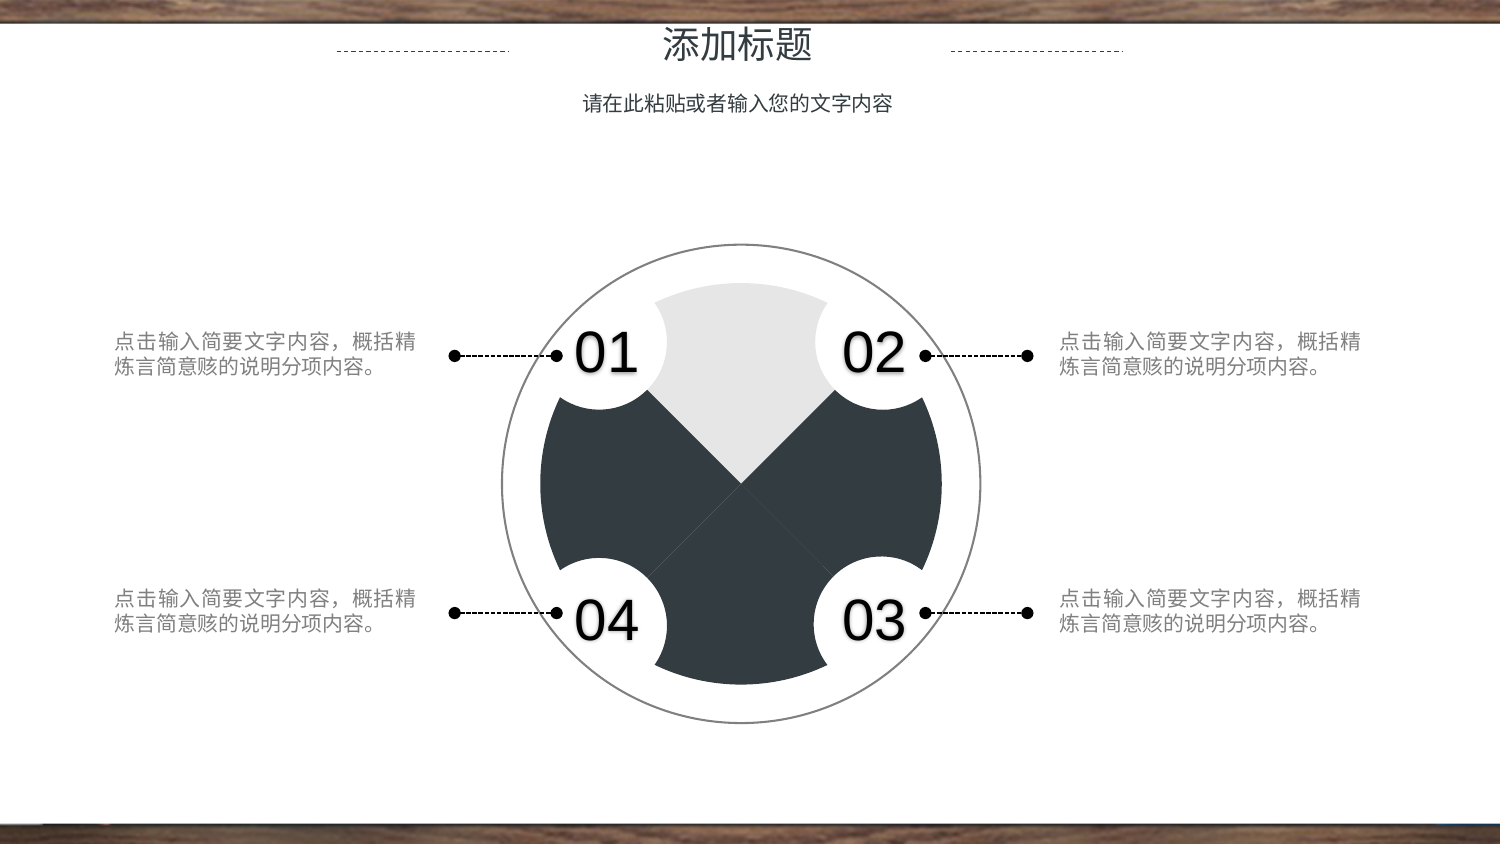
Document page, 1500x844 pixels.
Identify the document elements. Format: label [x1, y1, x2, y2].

text_box [512, 255, 970, 713]
text_box [0, 0, 1500, 844]
